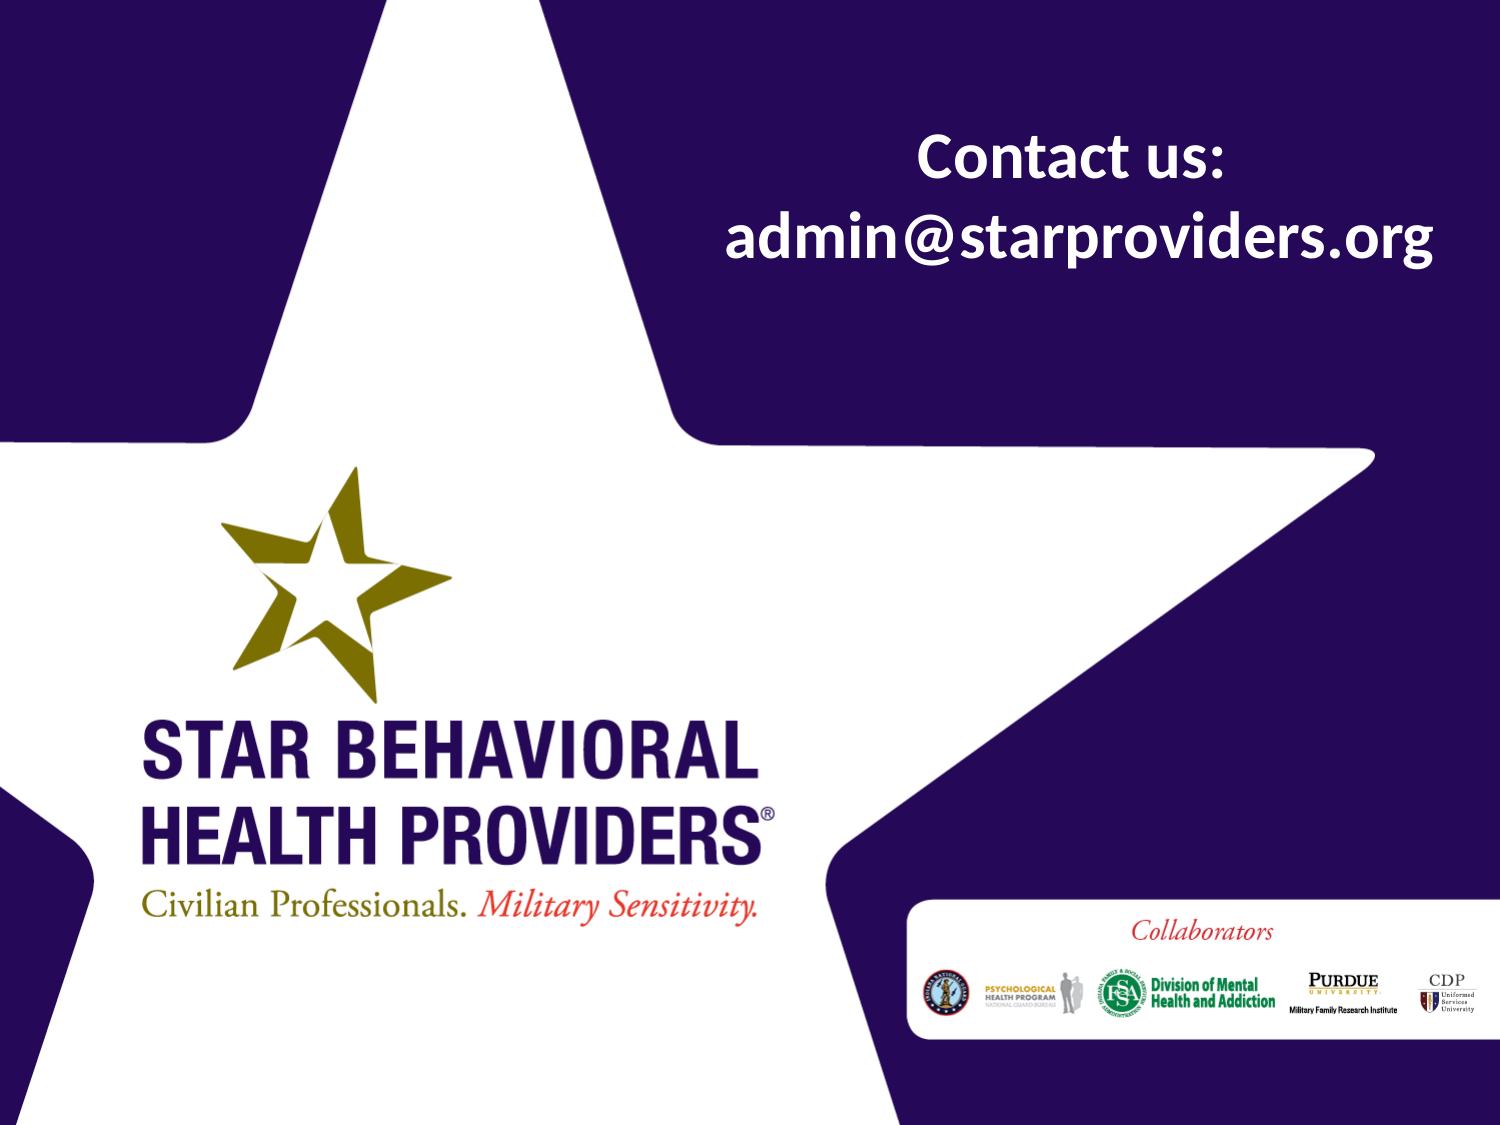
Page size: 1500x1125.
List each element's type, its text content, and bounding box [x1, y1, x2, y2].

picture [0, 0, 1500, 1125]
text_box Contact us: admin@starproviders.org [694, 24, 1451, 280]
